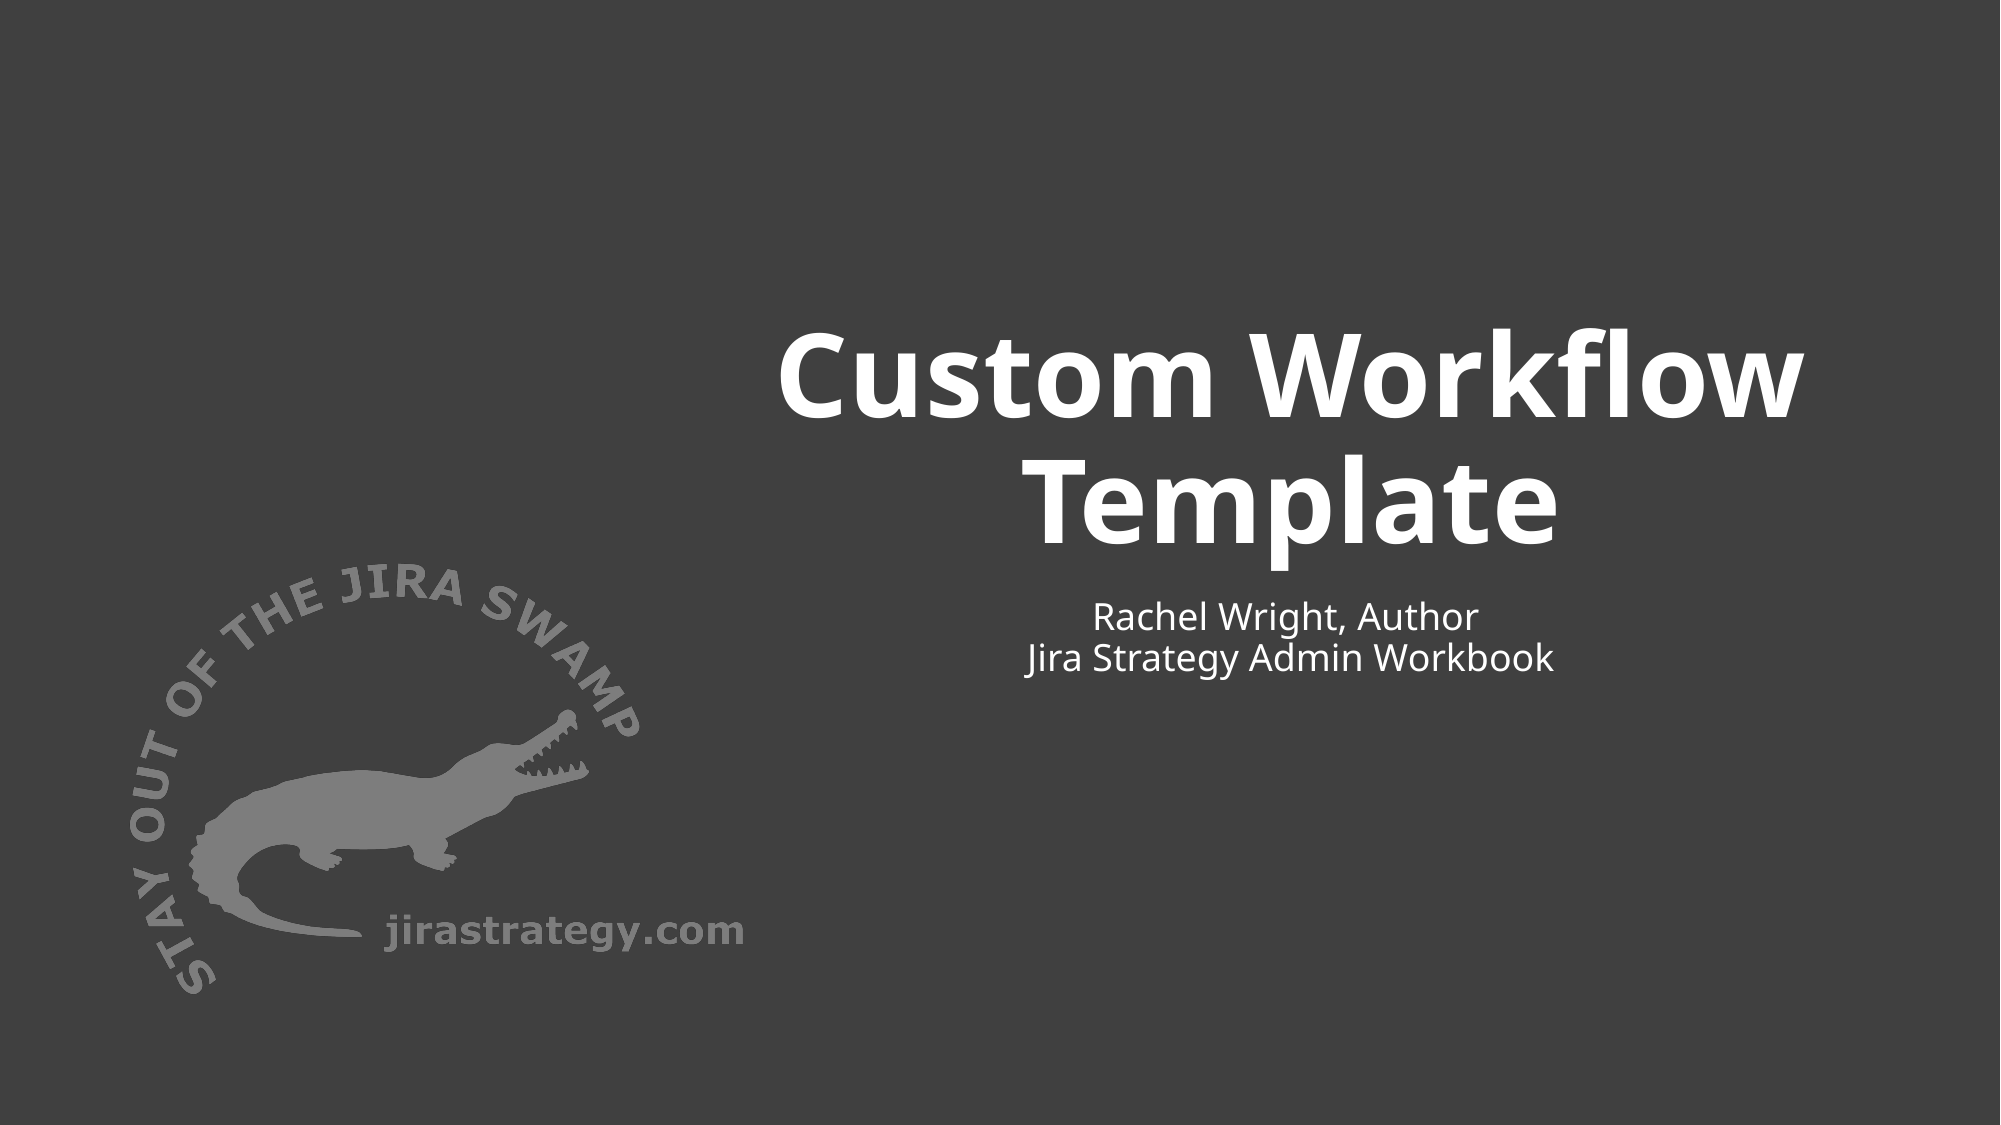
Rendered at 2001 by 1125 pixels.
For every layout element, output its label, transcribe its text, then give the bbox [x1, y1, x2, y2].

picture [118, 548, 756, 1008]
subtitle Rachel Wright, Author Jira Strategy Admin Workbook [756, 590, 1826, 863]
title Custom Workflow Template [756, 184, 1826, 576]
